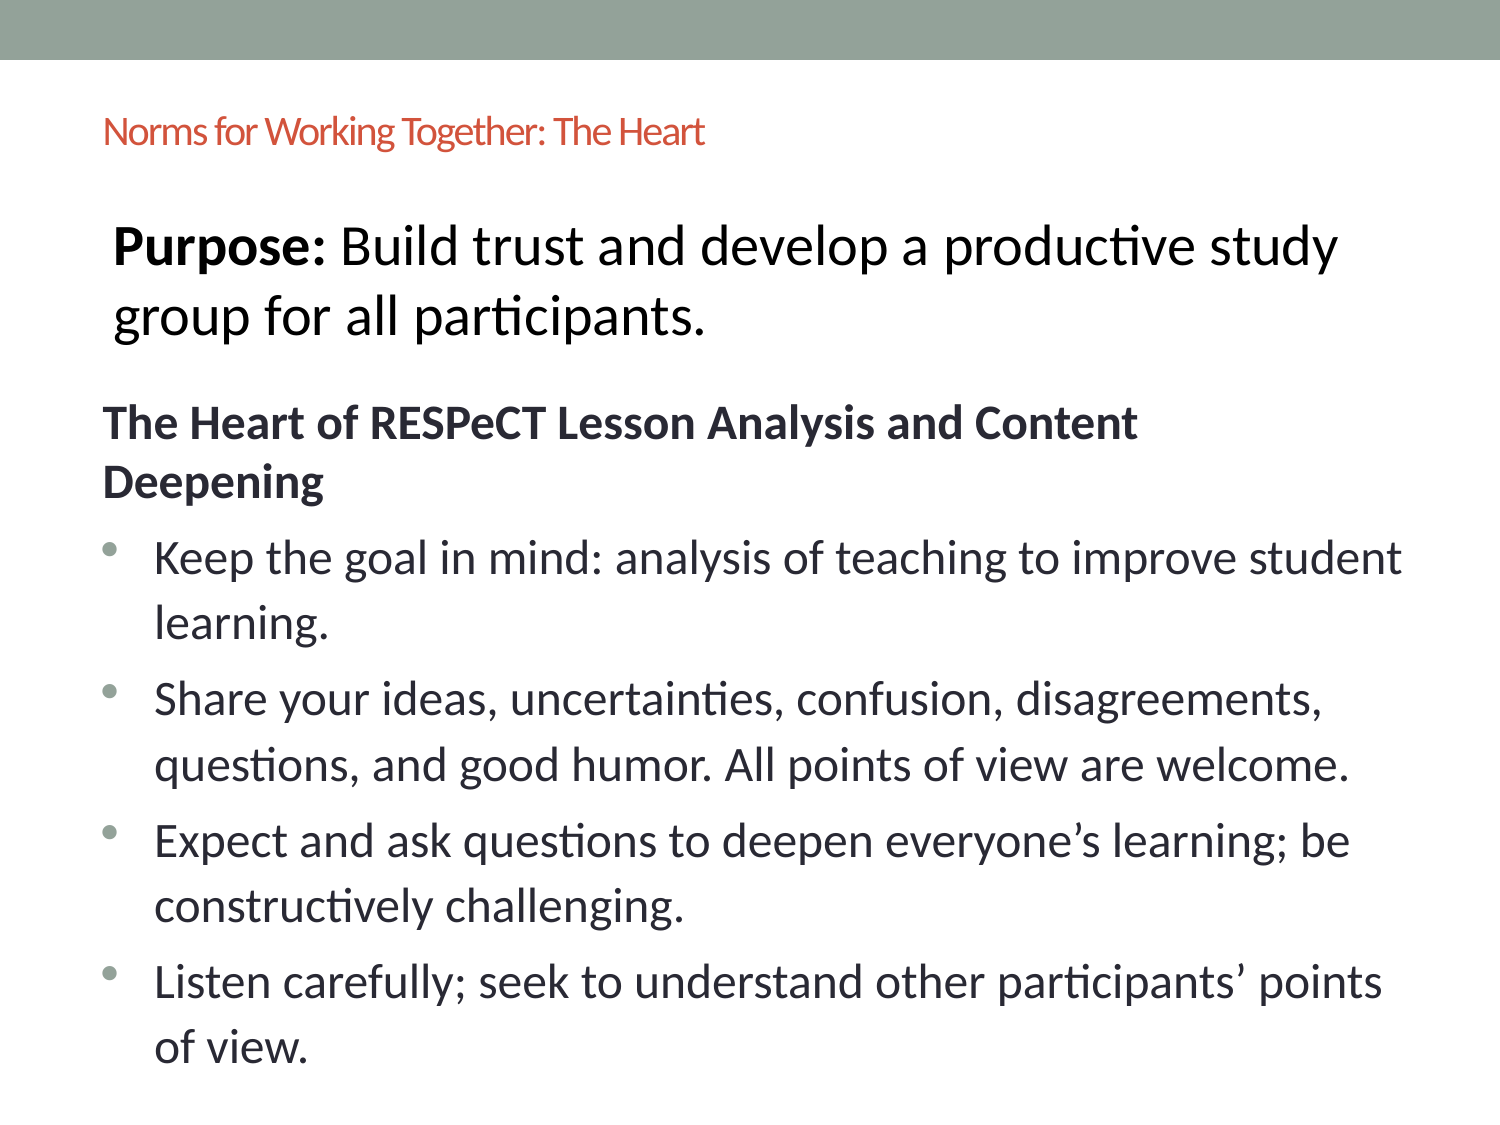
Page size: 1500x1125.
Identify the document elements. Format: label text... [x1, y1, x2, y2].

list The Heart of RESPeCT Lesson Analysis and Content Deepening Keep the goal in mind: analysis of teaching to improve student learning. Share your ideas, uncertainties, confusion, disagreements, questions, and good humor. All points of view are welcome. Expect and ask questions to deepen everyone’s learning; be constructively challenging. Listen carefully; seek to understand other participants’ points of view. [87, 382, 1438, 1088]
title Norms for Working Together: The Heart [87, 50, 1435, 213]
text_box Purpose: Build trust and develop a productive study group for all participants. [98, 199, 1500, 355]
